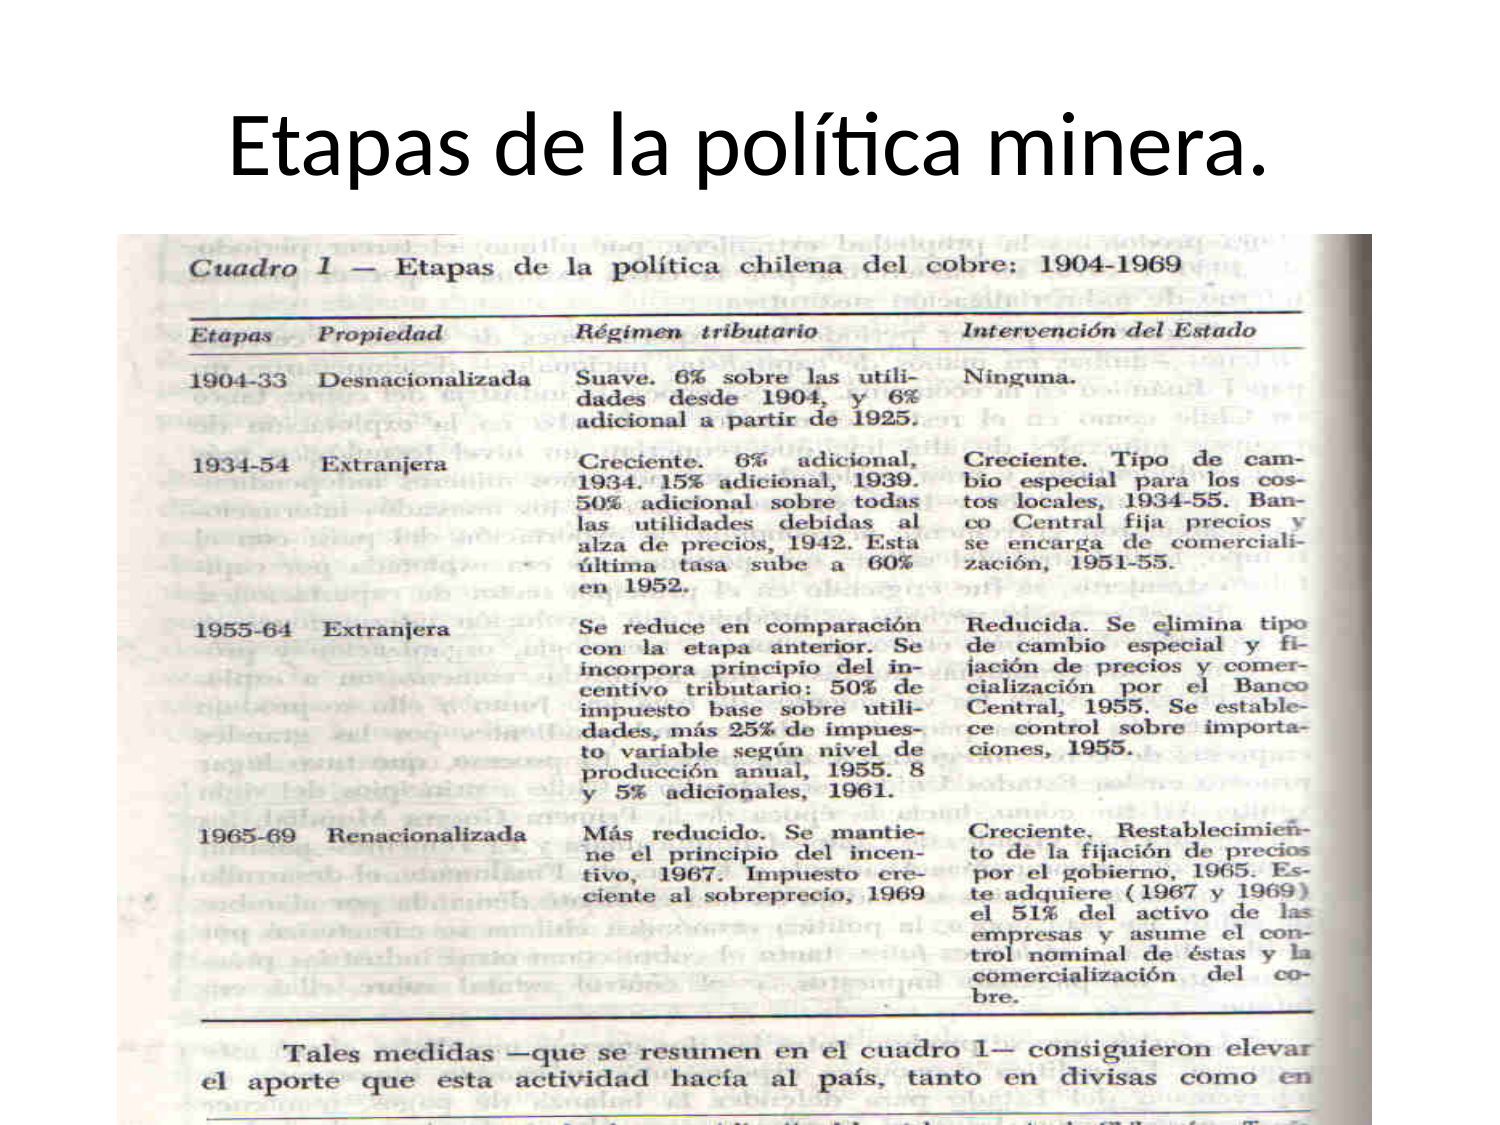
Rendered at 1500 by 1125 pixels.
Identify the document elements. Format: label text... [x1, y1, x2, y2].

title Etapas de la política minera. [75, 45, 1425, 233]
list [116, 234, 1372, 1125]
